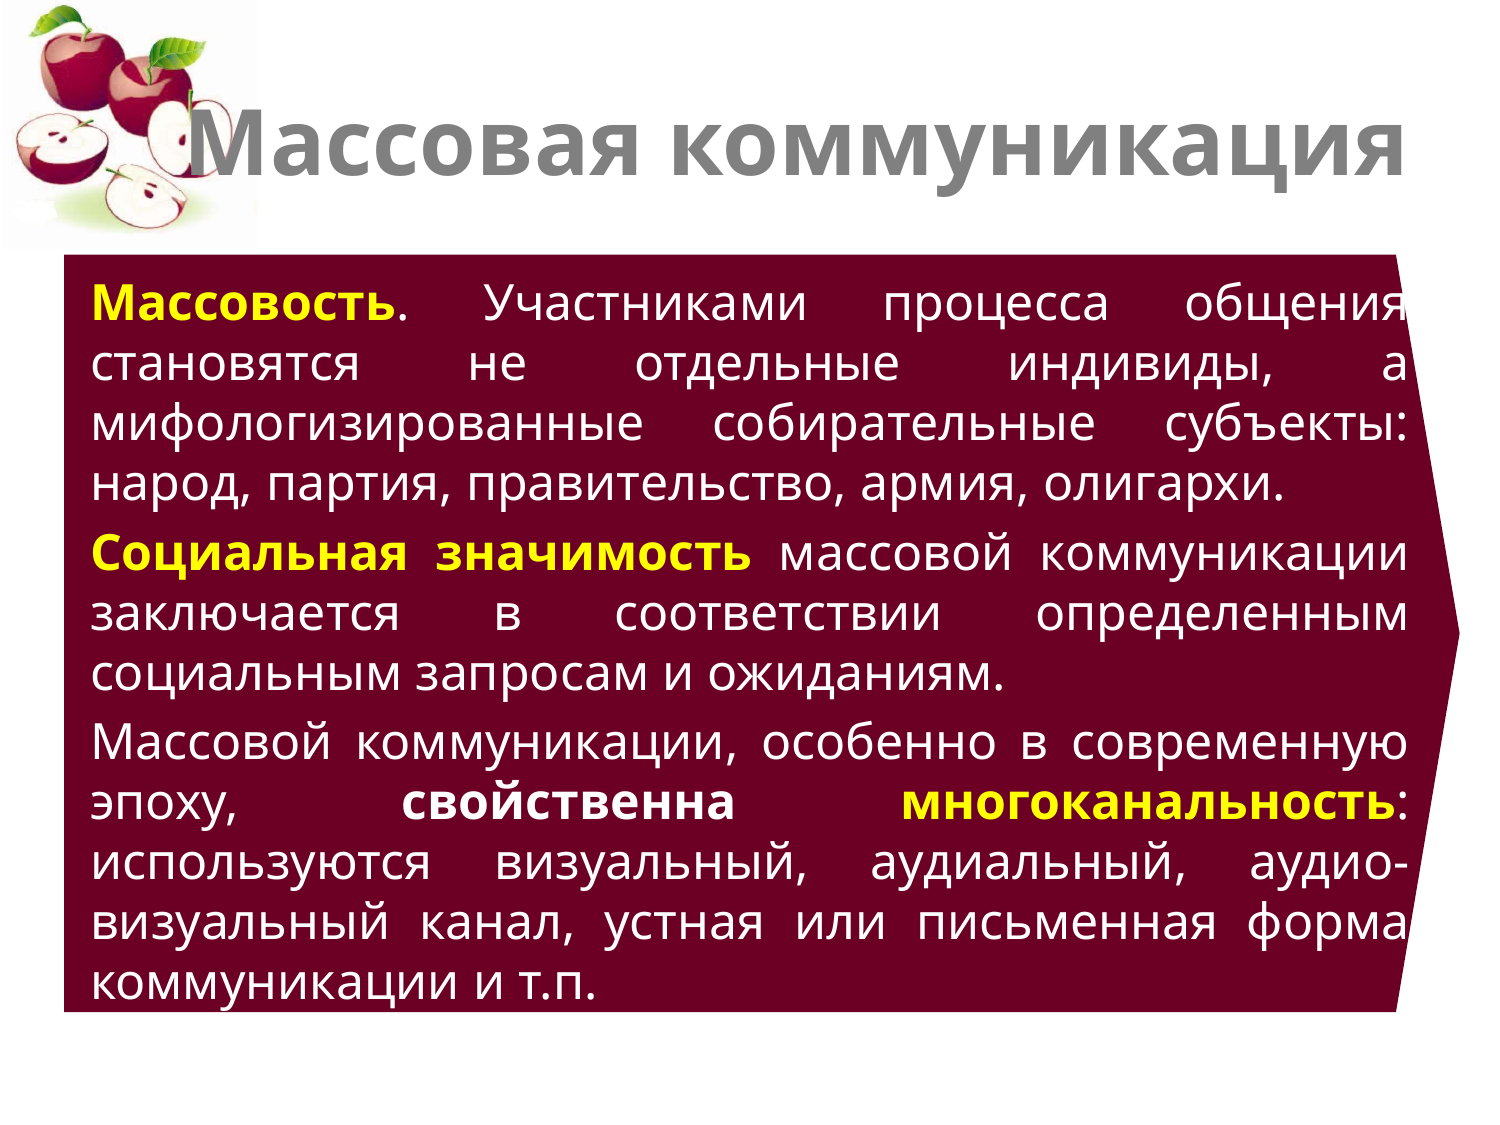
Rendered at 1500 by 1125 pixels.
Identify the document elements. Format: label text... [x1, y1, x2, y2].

title Массовая коммуникация [75, 45, 1425, 233]
picture [3, 0, 258, 249]
list Массовость. Участниками процесса общения становятся не отдельные индивиды, а мифологизированные собирательные субъекты: народ, партия, правительство, армия, олигархи. Социальная значимость массовой коммуникации заключается в соответствии определенным социальным запросам и ожиданиям. Массовой коммуникации, особенно в современную эпоху, свойственна многоканальность: используются визуальный, аудиальный, аудио-визуальный канал, устная или письменная форма коммуникации и т.п. [75, 262, 1425, 1005]
